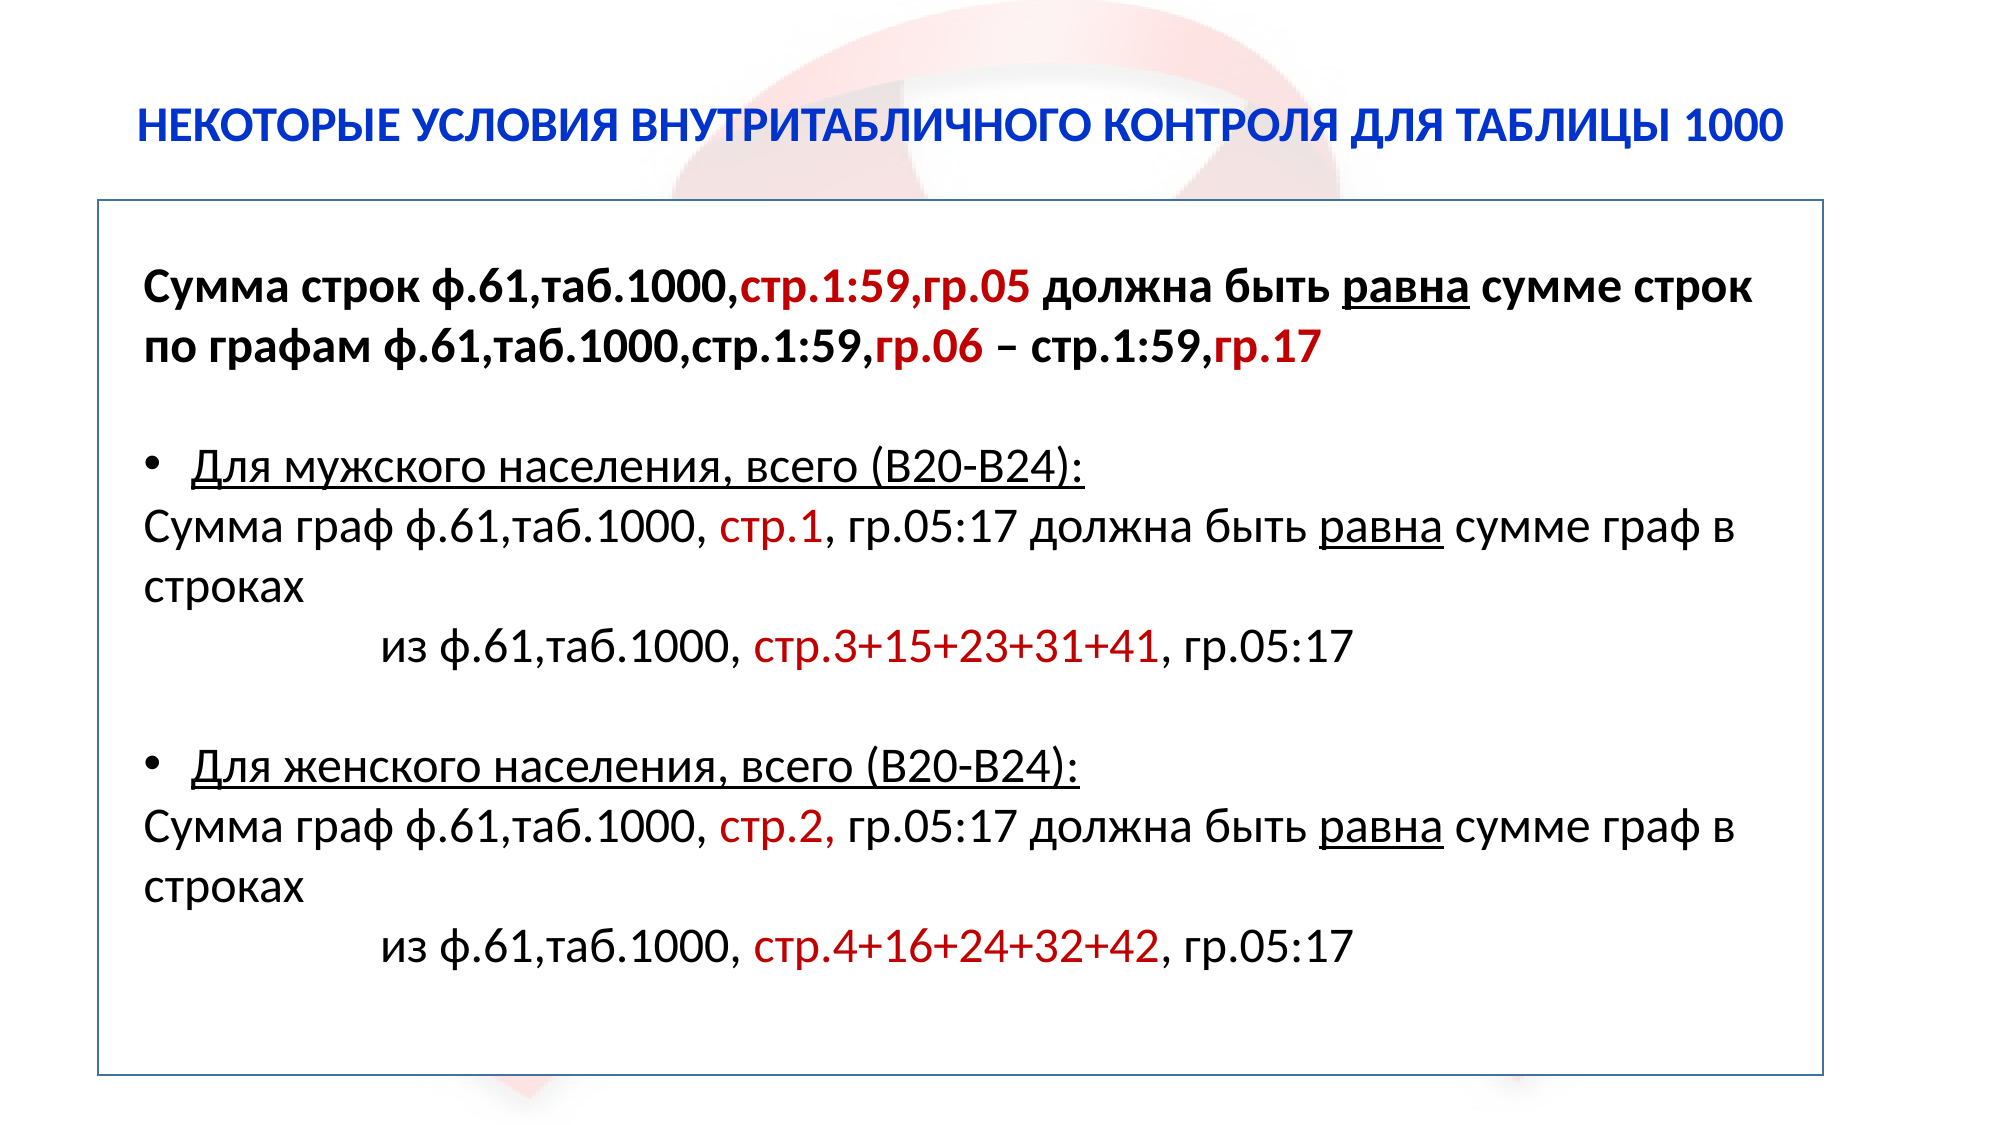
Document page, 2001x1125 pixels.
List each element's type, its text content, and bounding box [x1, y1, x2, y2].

text_box [1774, 199, 1824, 1076]
title НЕКОТОРЫЕ УСЛОВИЯ ВНУТРИТАБЛИЧНОГО КОНТРОЛЯ ДЛЯ ТАБЛИЦЫ 1000 [98, 42, 1824, 199]
text_box Сумма строк ф.61,таб.1000,стр.1:59,гр.05 должна быть равна сумме строк по графам ф.61,таб.1000,стр.1:59,гр.06 – стр.1:59,гр.17 Для мужского населения, всего (В20-В24): Сумма граф ф.61,таб.1000, стр.1, гр.05:17 должна быть равна сумме граф в строках из ф.61,таб.1000, стр.3+15+23+31+41, гр.05:17 Для женского населения, всего (В20-В24): Сумма граф ф.61,таб.1000, стр.2, гр.05:17 должна быть равна сумме граф в строках из ф.61,таб.1000, стр.4+16+24+32+42, гр.05:17 [128, 199, 1774, 1115]
text_box [97, 199, 128, 1076]
